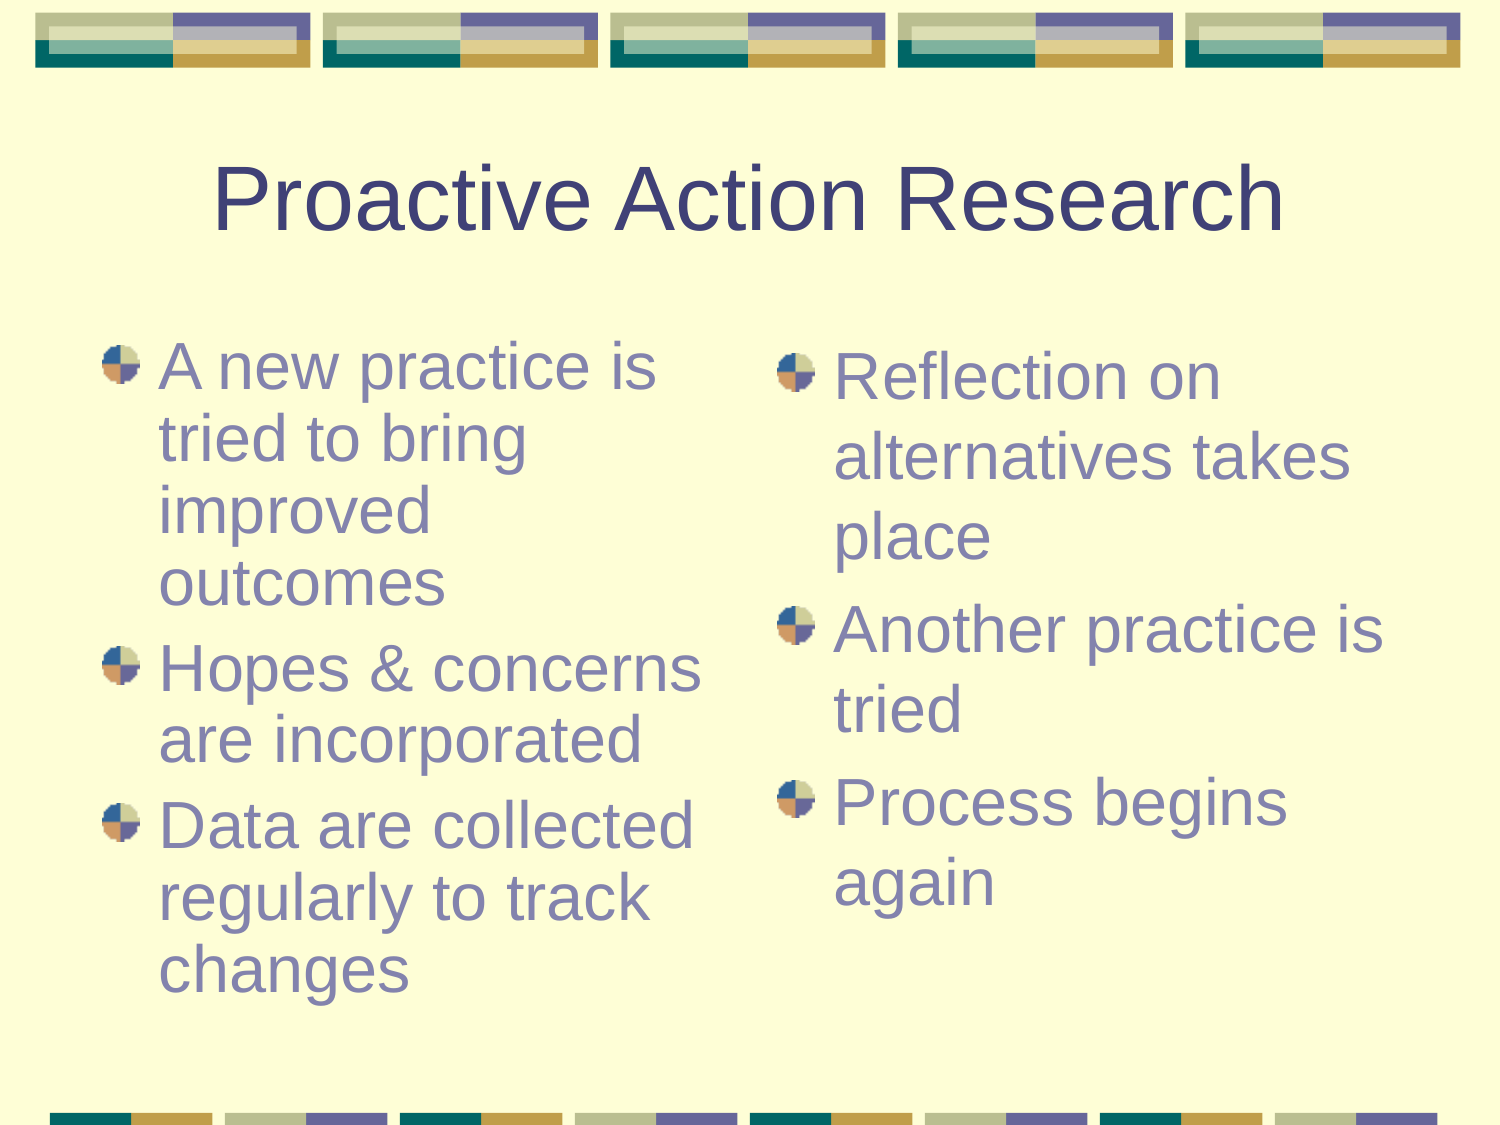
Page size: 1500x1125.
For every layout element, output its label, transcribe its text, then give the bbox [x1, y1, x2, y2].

title Proactive Action Research [112, 99, 1388, 288]
picture [777, 353, 815, 392]
picture [777, 606, 815, 645]
picture [102, 345, 140, 384]
picture [102, 646, 140, 685]
picture [102, 803, 140, 842]
list Reflection on alternatives takes place Another practice is tried Process begins again [762, 324, 1426, 1038]
list A new practice is tried to bring improved outcomes Hopes & concerns are incorporated Data are collected regularly to track changes [87, 324, 738, 1026]
picture [777, 780, 815, 818]
